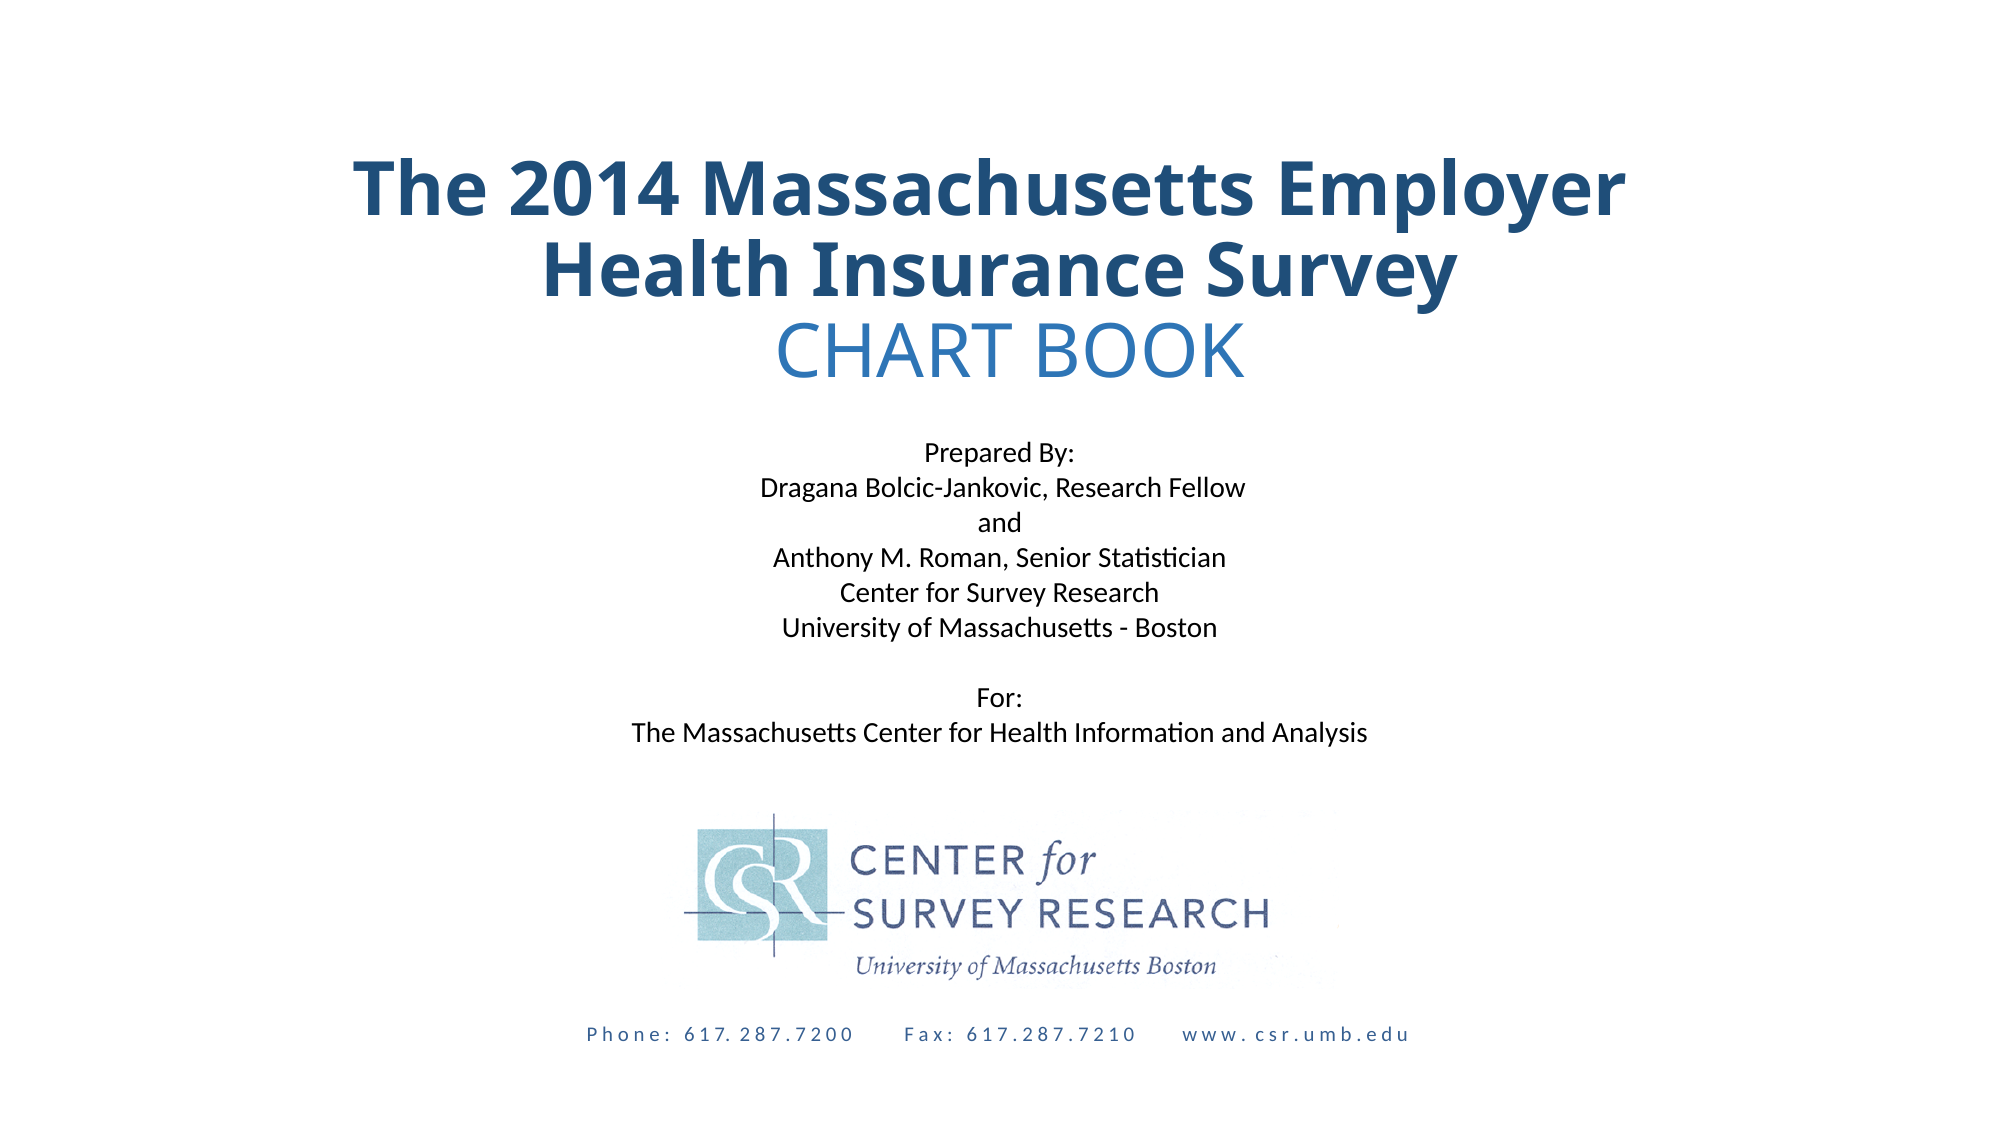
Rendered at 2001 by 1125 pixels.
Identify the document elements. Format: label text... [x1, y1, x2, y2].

picture [661, 810, 1339, 989]
title The 2014 Massachusetts Employer Health Insurance Survey CHART BOOK [249, 72, 1750, 401]
text_box P h o n e : 6 1 7. 2 8 7 . 7 2 0 0 F a x : 6 1 7 . 2 8 7 . 7 2 1 0 w w w . c s r . u m b . e d u [456, 1012, 1544, 1063]
subtitle Prepared By: Dragana Bolcic-Jankovic, Research Fellow and Anthony M. Roman, Senior Statistician Center for Survey Research University of Massachusetts - Boston For: The Massachusetts Center for Health Information and Analysis [249, 426, 1750, 753]
